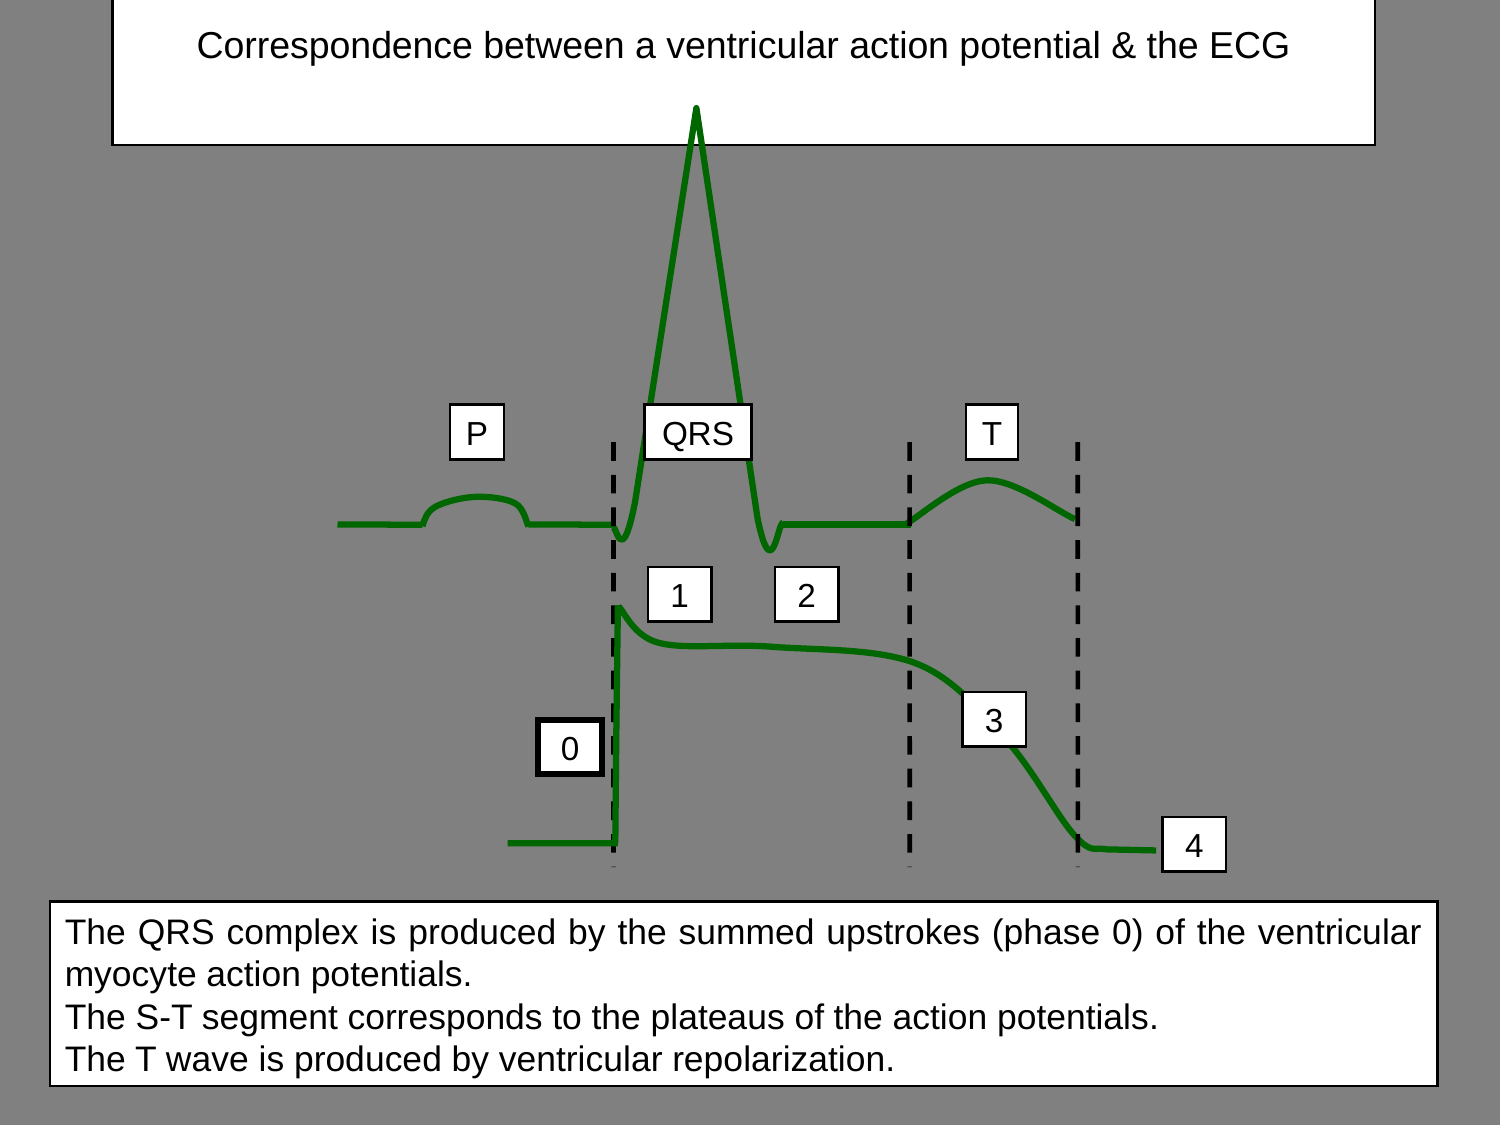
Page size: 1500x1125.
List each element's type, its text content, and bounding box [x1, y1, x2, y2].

title Correspondence between a ventricular action potential & the ECG [111, 0, 1376, 146]
text_box The QRS complex is produced by the summed upstrokes (phase 0) of the ventricular myocyte action potentials. The S-T segment corresponds to the plateaus of the action potentials. The T wave is produced by ventricular repolarization. [50, 901, 1438, 1087]
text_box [337, 107, 1227, 876]
